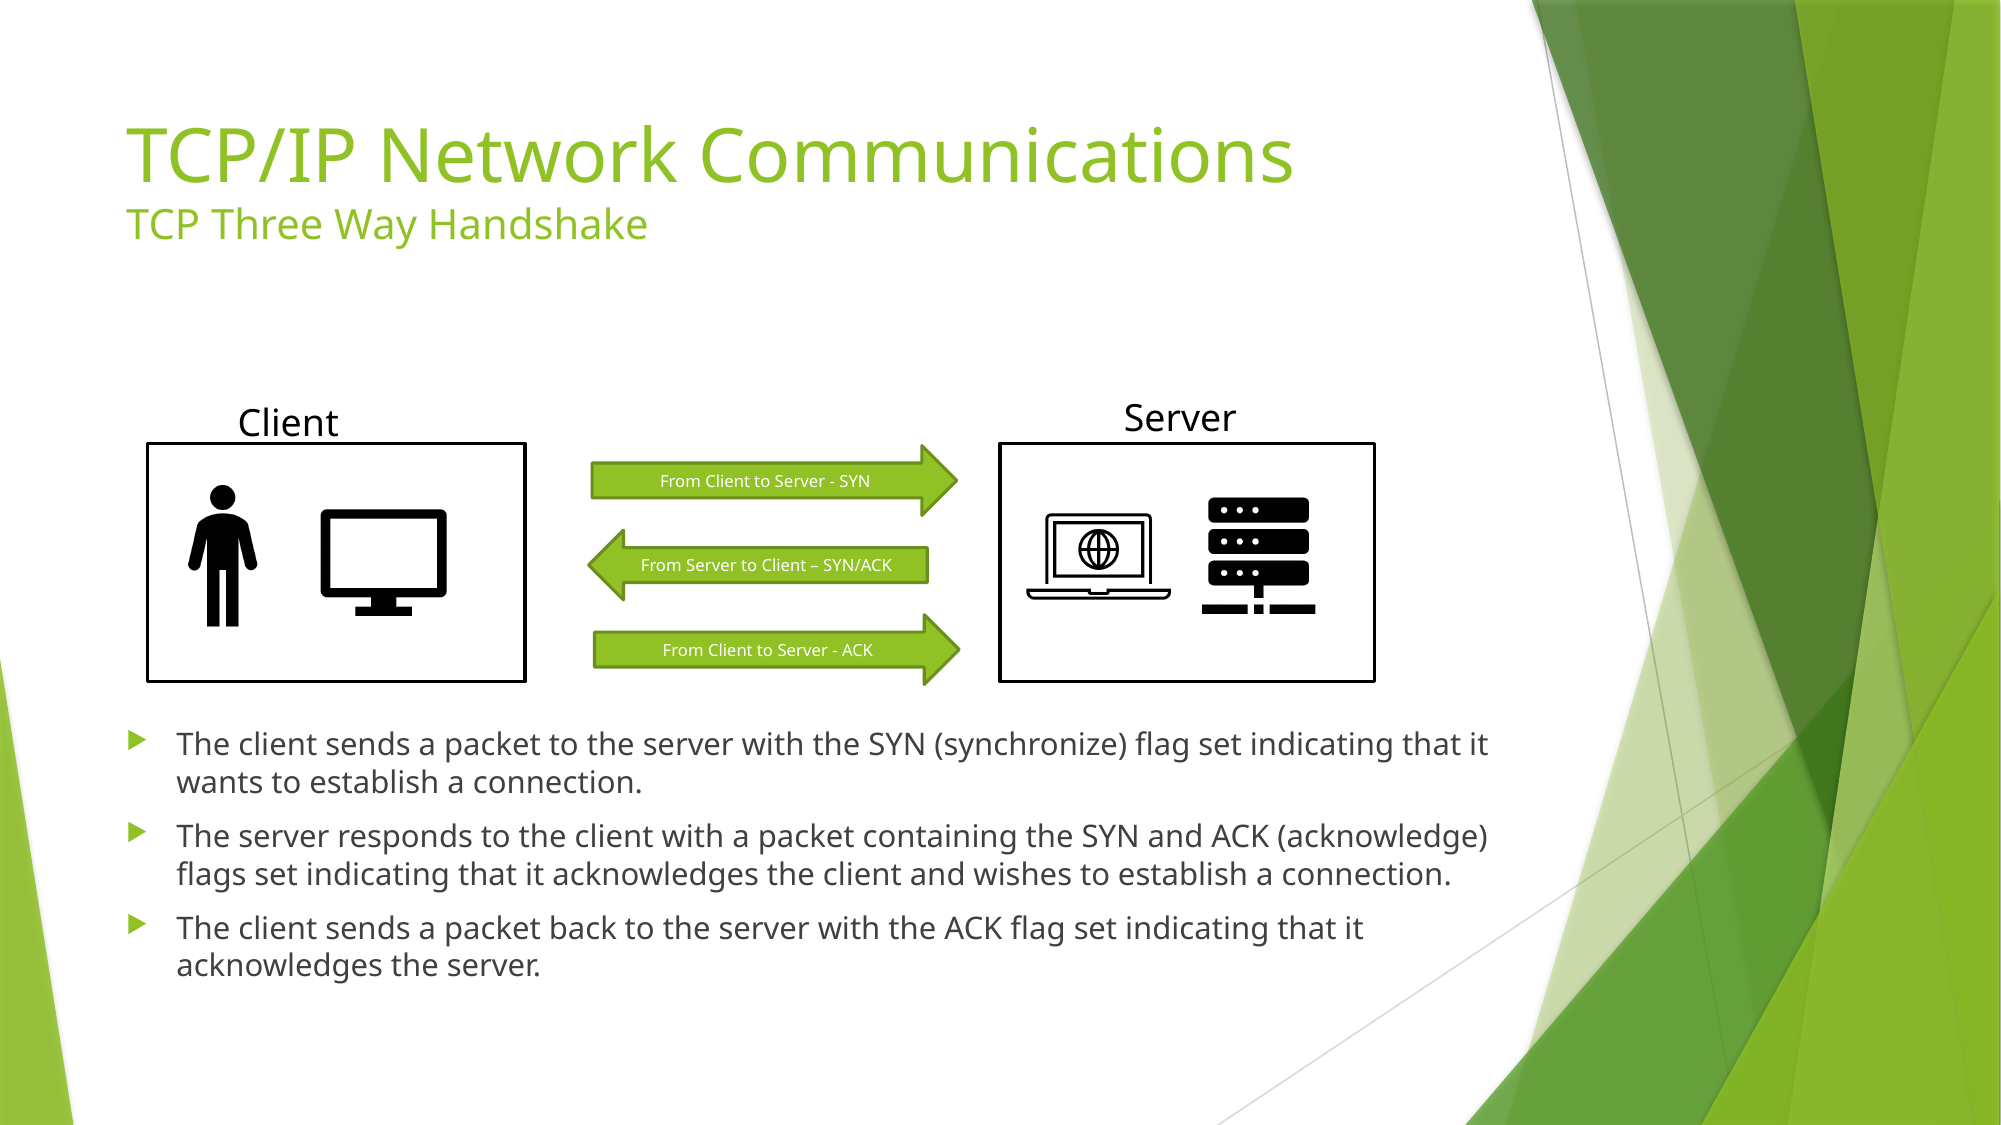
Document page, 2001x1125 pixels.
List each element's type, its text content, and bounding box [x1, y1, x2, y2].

text_box From Server to Client – SYN/ACK [587, 528, 929, 602]
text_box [147, 391, 526, 683]
text_box From Client to Server - SYN [590, 444, 958, 517]
text_box From Client to Server - ACK [592, 613, 961, 686]
title TCP/IP Network Communications TCP Three Way Handshake [111, 99, 1522, 317]
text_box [999, 386, 1376, 683]
list The client sends a packet to the server with the SYN (synchronize) flag set indicating that it wants to establish a connection. The server responds to the client with a packet containing the SYN and ACK (acknowledge) flags set indicating that it acknowledges the client and wishes to establish a connection. The client sends a packet back to the server with the ACK flag set indicating that it acknowledges the server. [111, 717, 1522, 1025]
